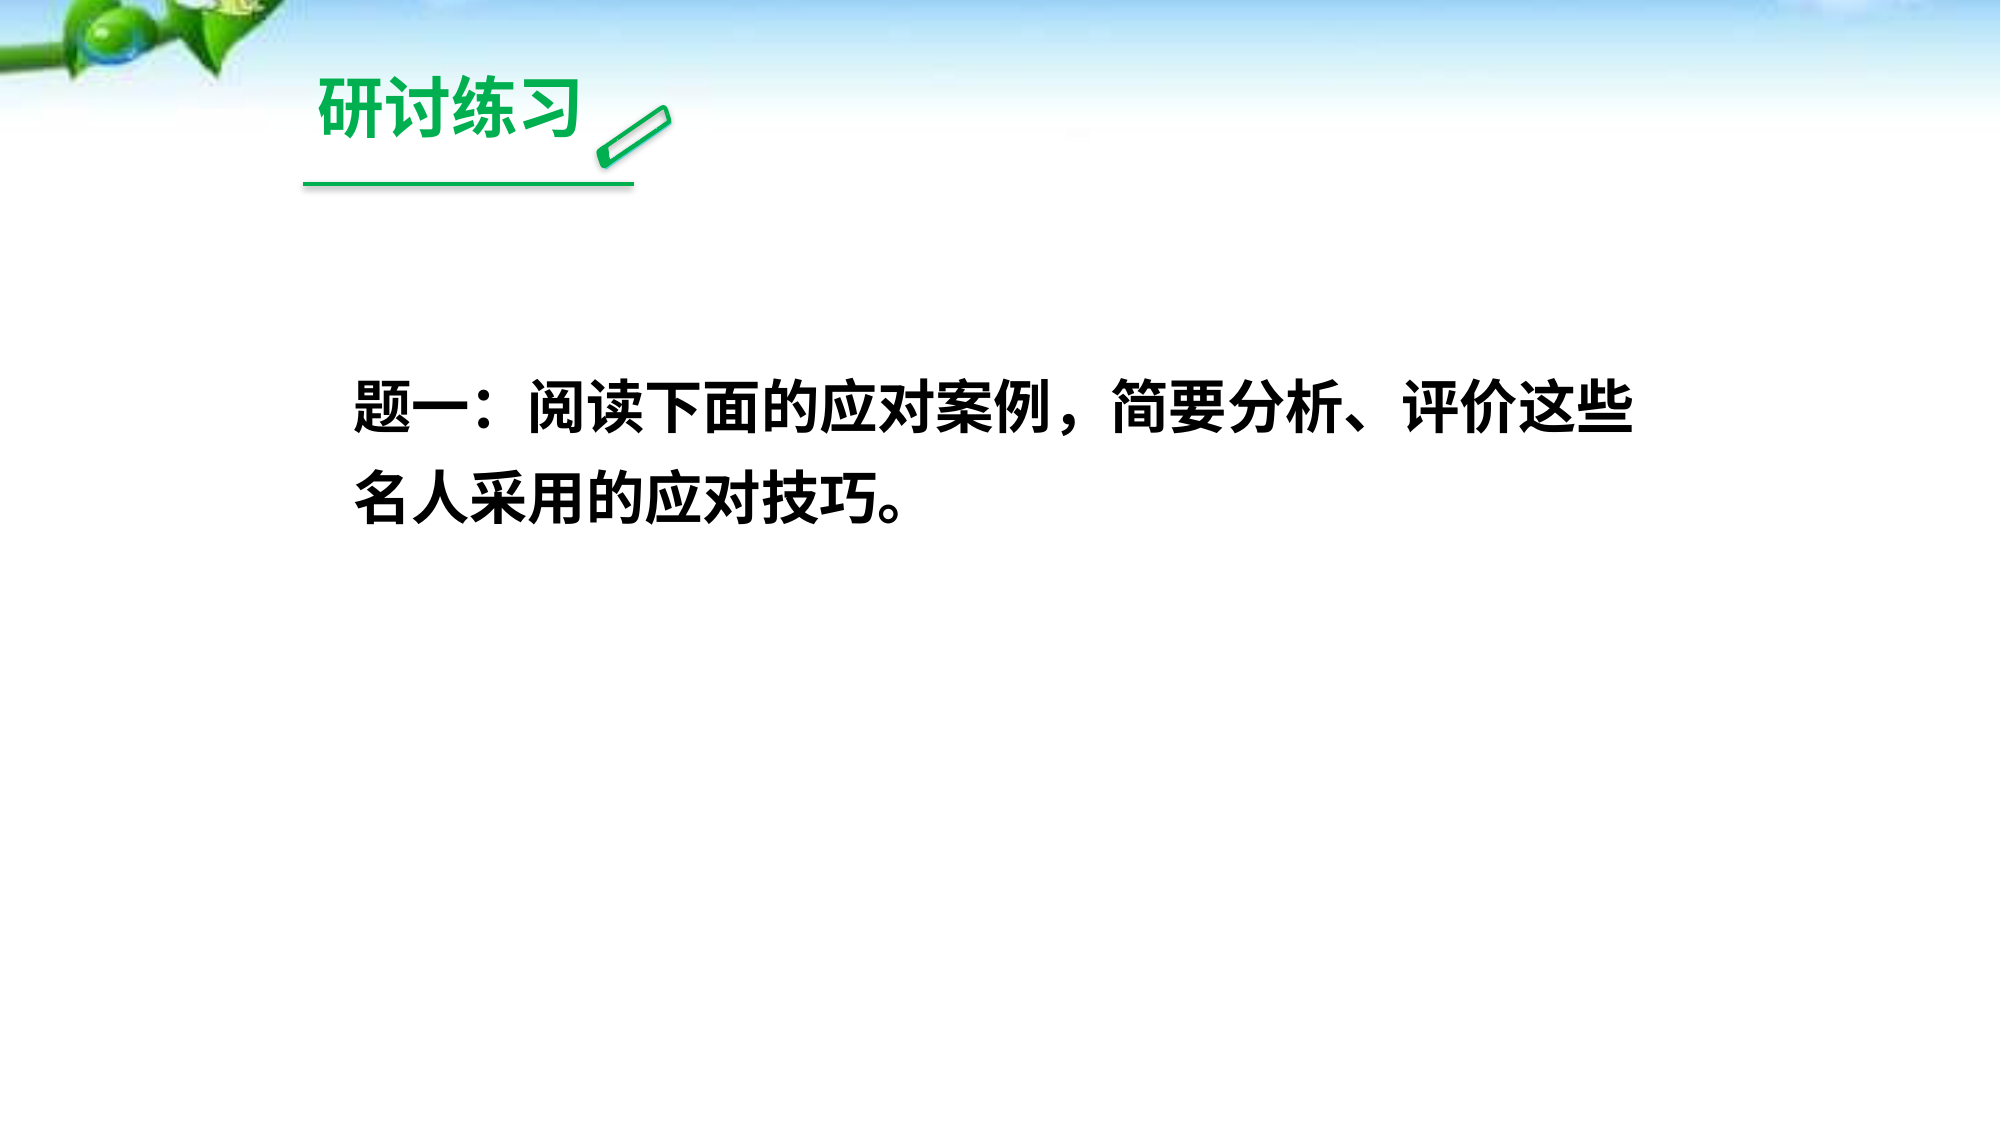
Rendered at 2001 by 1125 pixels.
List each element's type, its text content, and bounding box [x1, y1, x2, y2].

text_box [302, 58, 673, 185]
picture [0, 0, 2001, 1125]
text_box 题一：阅读下面的应对案例，简要分析、评价这些名人采用的应对技巧。 [338, 341, 1670, 539]
